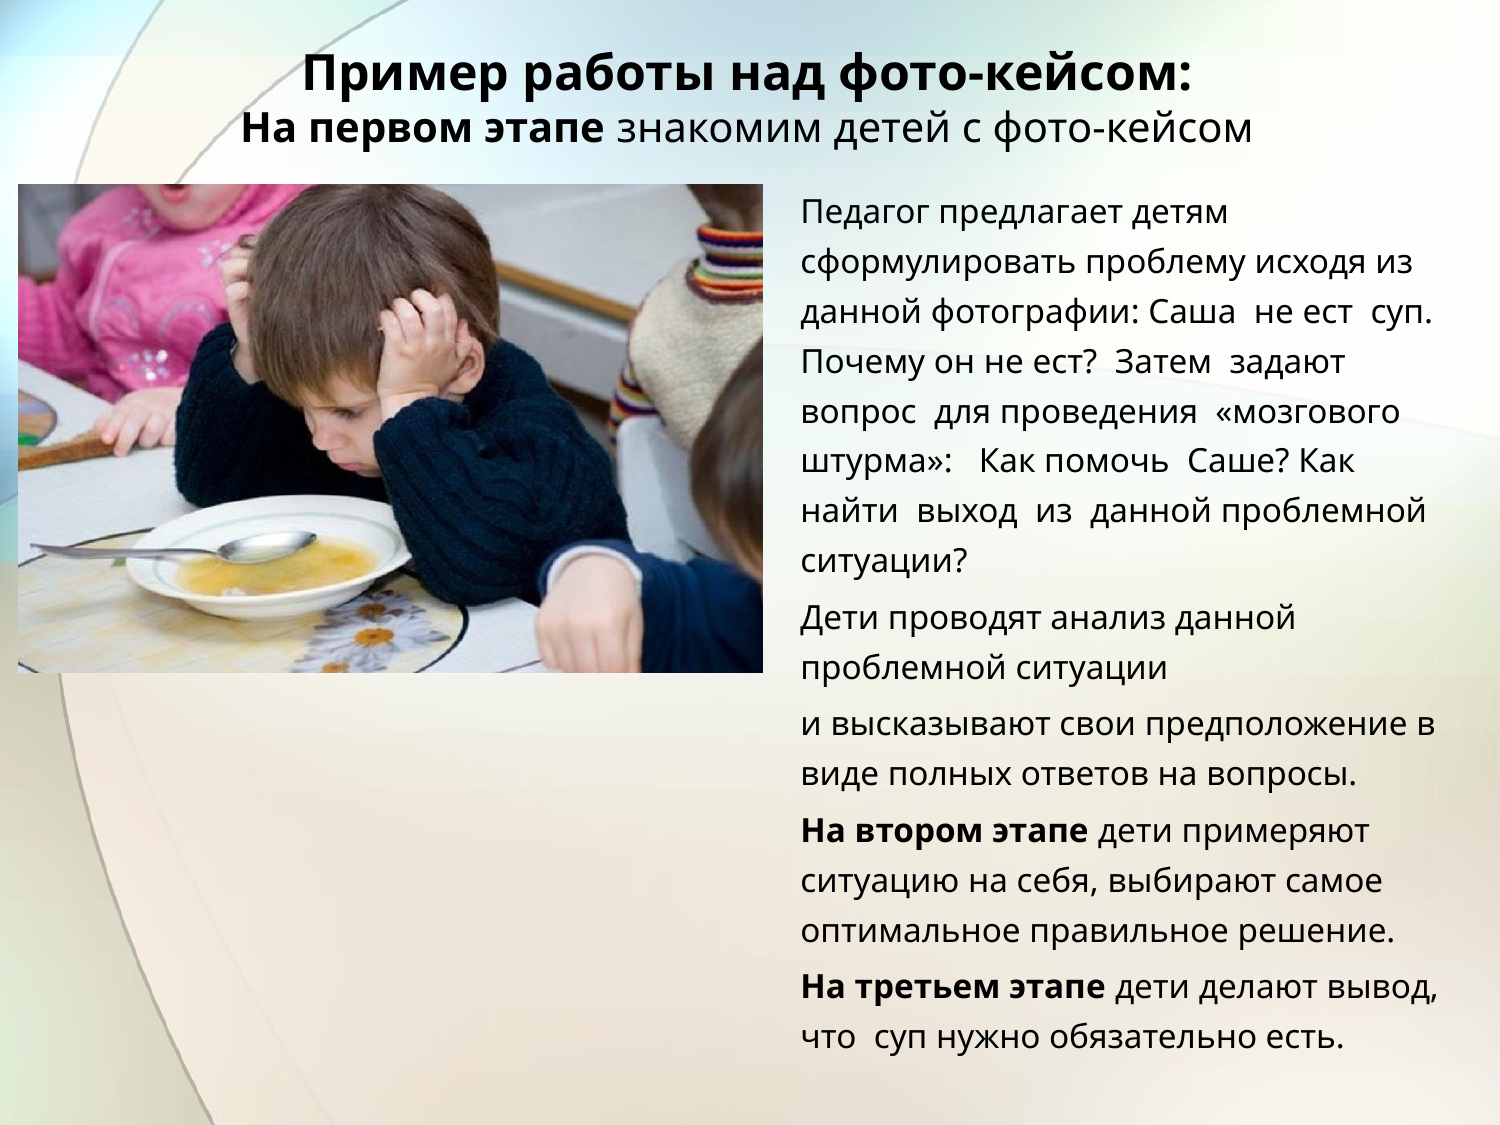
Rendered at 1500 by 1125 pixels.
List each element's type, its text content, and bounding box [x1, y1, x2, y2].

list Педагог предлагает детям сформулировать проблему исходя из данной фотографии: Саша не ест суп. Почему он не ест? Затем задают вопрос для проведения «мозгового штурма»: Как помочь Саше? Как найти выход из данной проблемной ситуации? Дети проводят анализ данной проблемной ситуации и высказывают свои предположение в виде полных ответов на вопросы. На втором этапе дети примеряют ситуацию на себя, выбирают самое оптимальное правильное решение. На третьем этапе дети делают вывод, что суп нужно обязательно есть. [785, 172, 1471, 1094]
picture [0, 0, 1500, 1125]
title Пример работы над фото-кейсом: На первом этапе знакомим детей с фото-кейсом [0, 19, 1495, 173]
